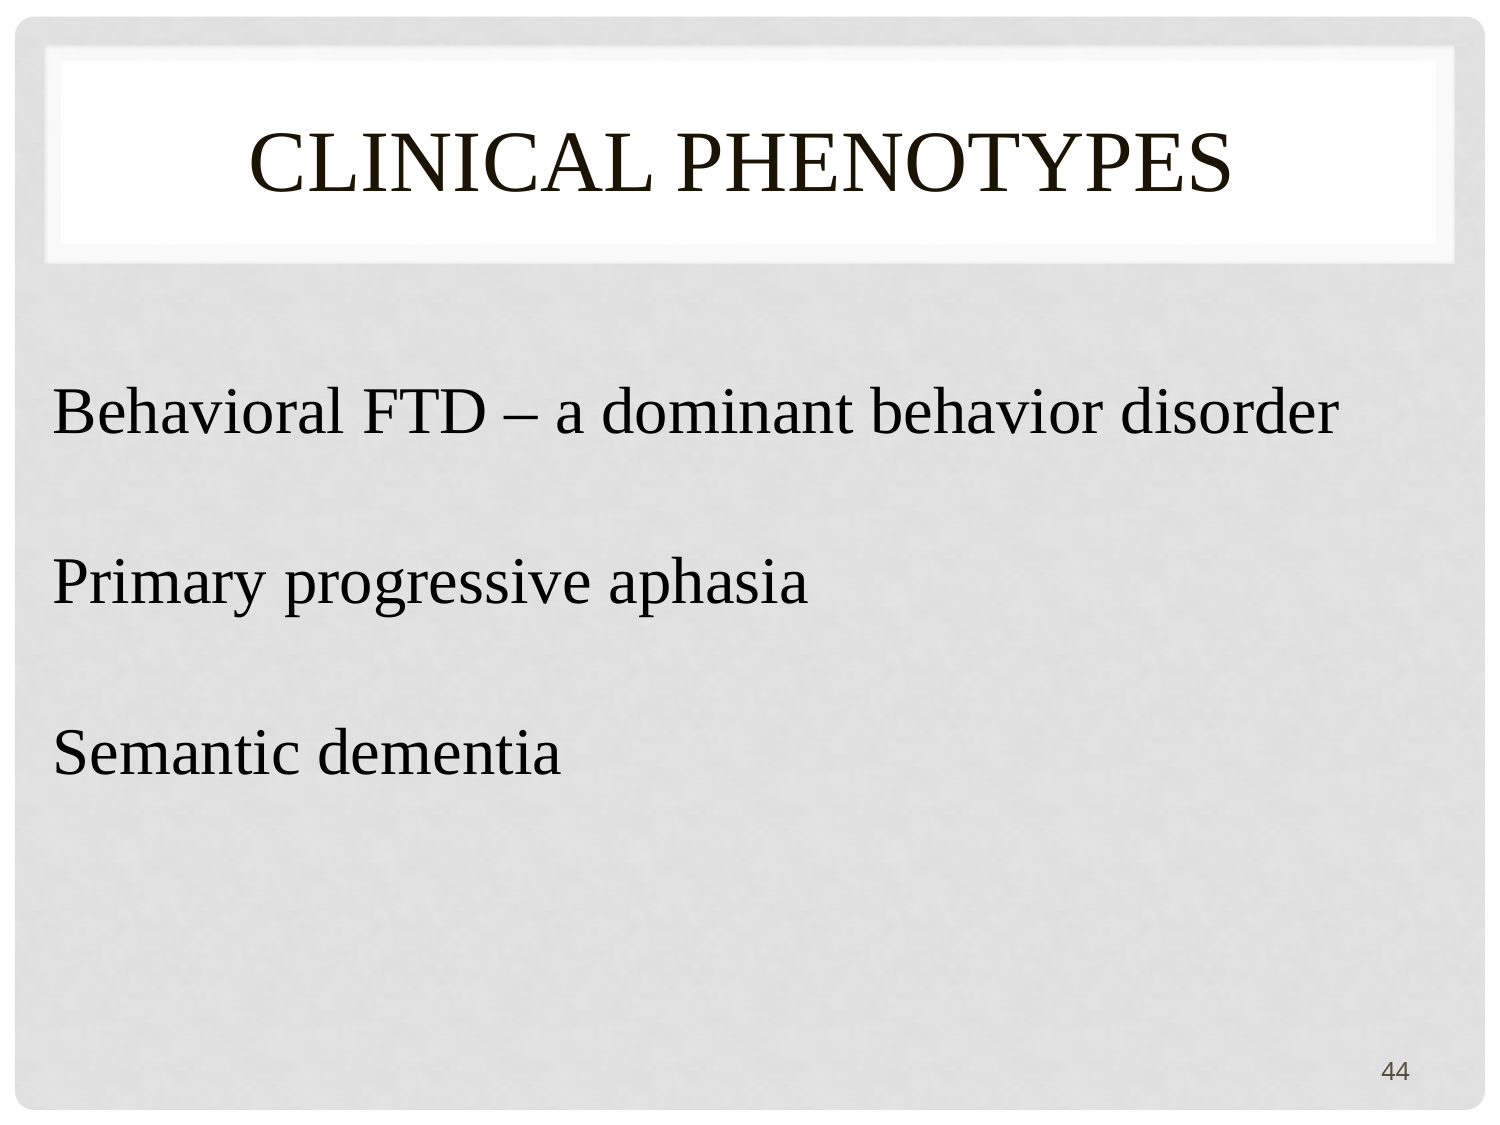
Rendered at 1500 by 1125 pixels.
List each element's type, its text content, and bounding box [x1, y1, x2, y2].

text_box Behavioral FTD – a dominant behavior disorder Primary progressive aphasia Semantic dementia [37, 274, 1458, 1091]
title clinical phenotypes [27, 62, 1458, 250]
slide_number 44 [1074, 1042, 1425, 1103]
